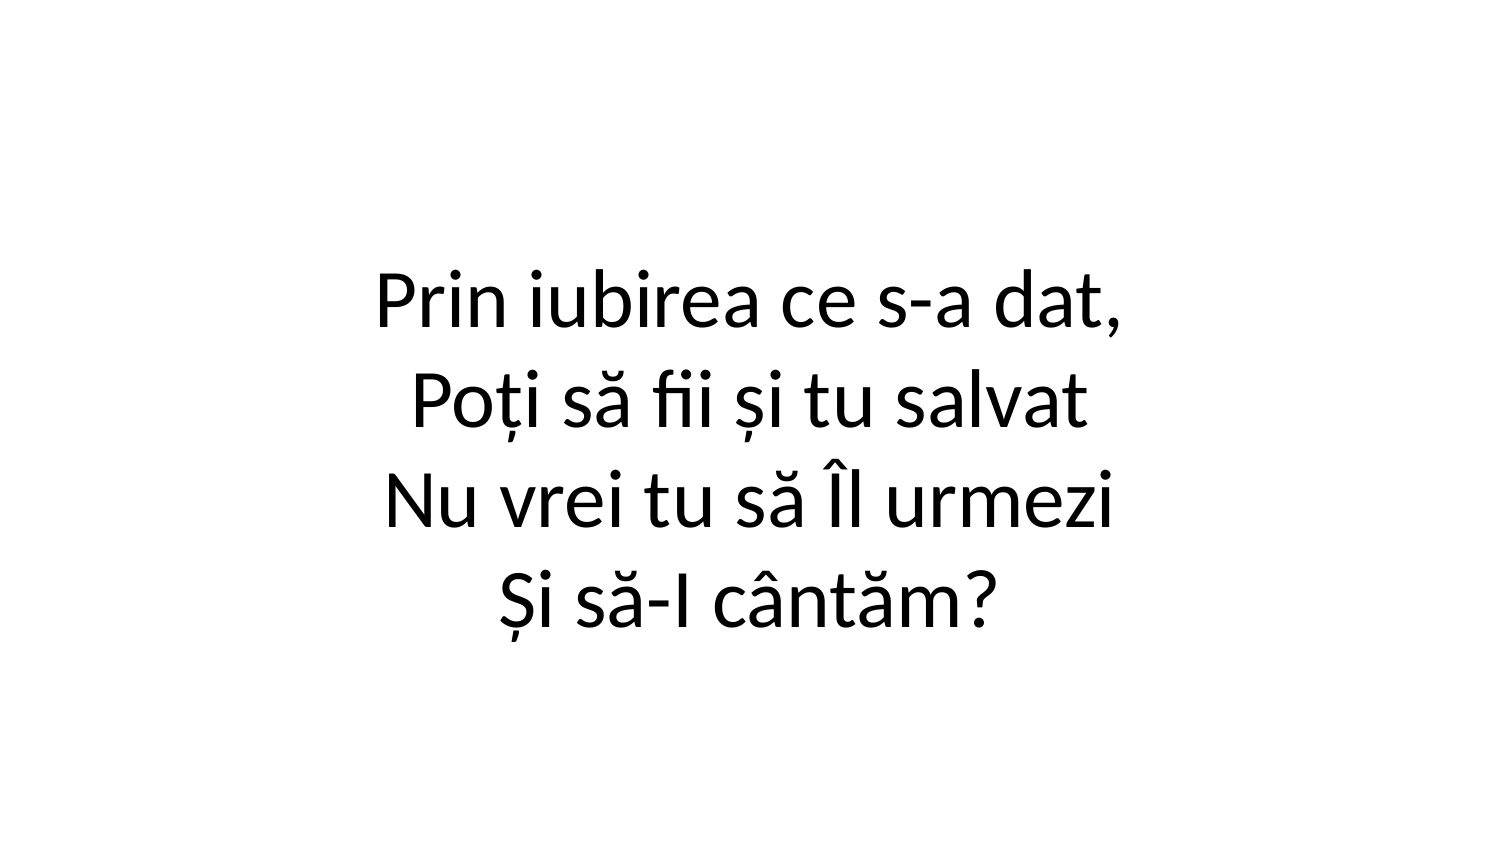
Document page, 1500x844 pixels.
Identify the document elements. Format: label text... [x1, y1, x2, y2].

text_box Prin iubirea ce s-a dat, Poți să fii și tu salvat Nu vrei tu să Îl urmezi Și să-I cântăm? [359, 192, 1141, 652]
